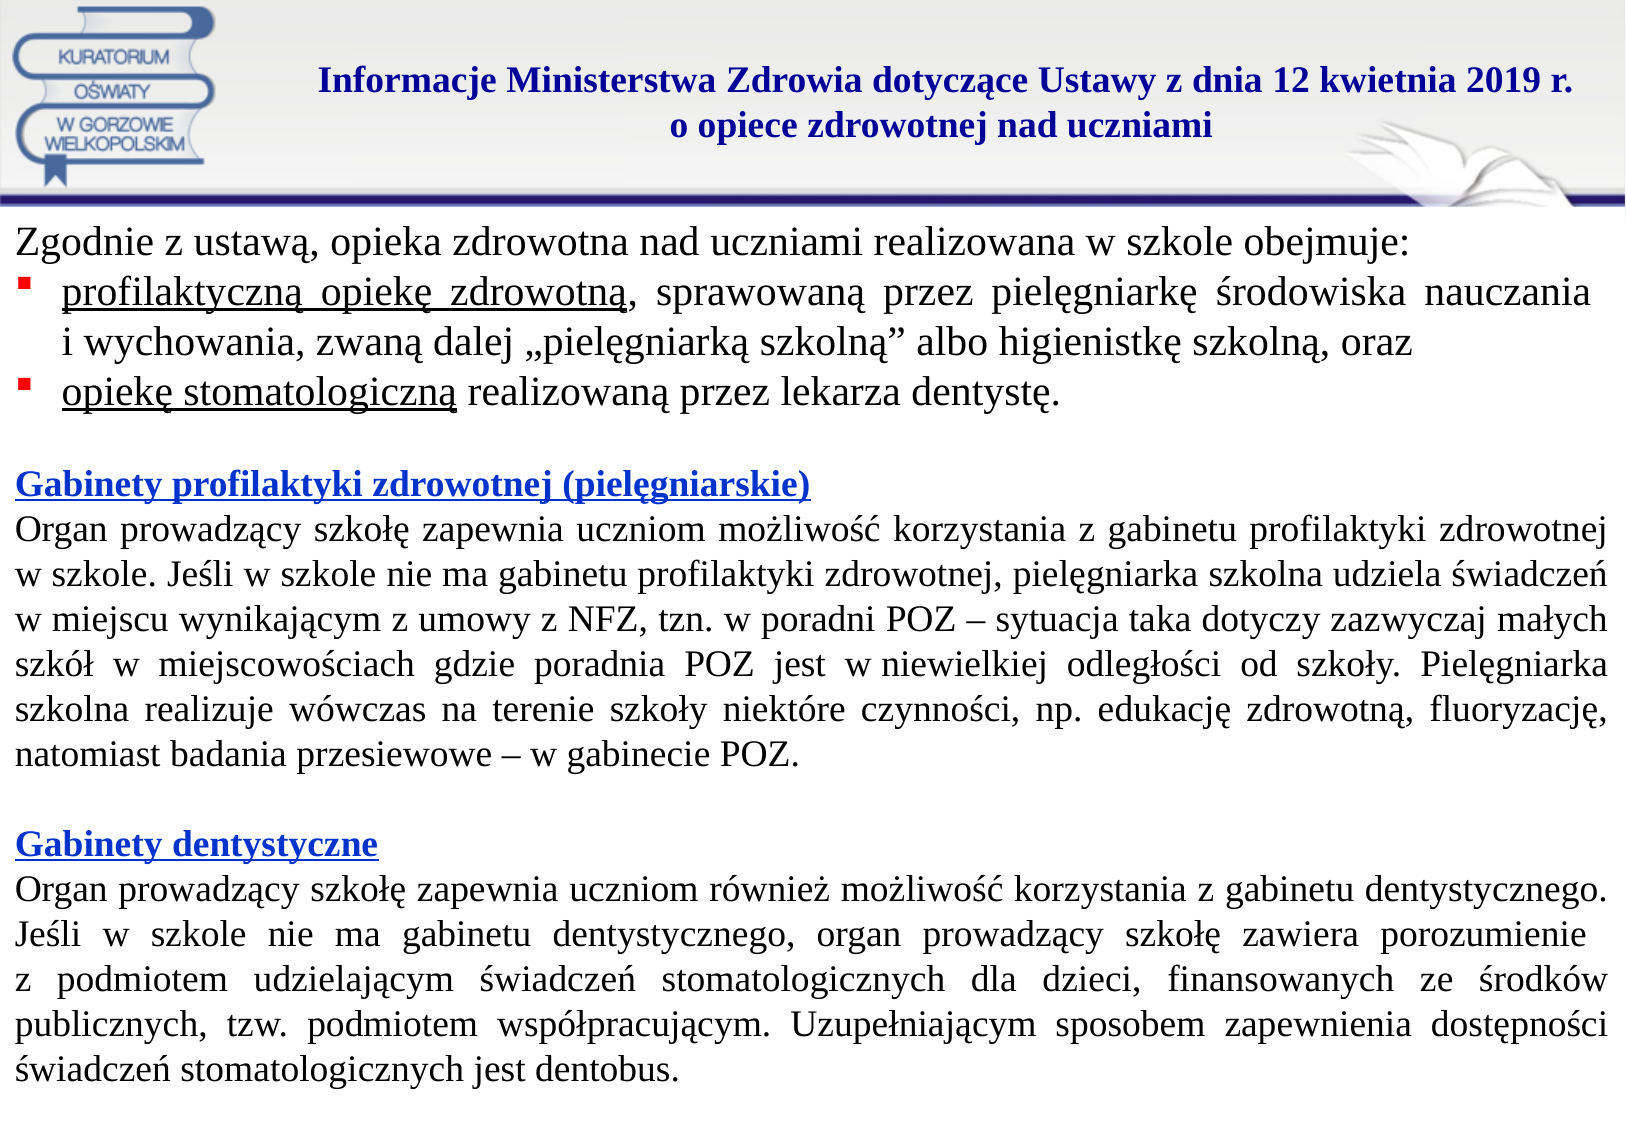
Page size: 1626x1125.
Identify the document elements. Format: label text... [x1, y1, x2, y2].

text_box Zgodnie z ustawą, opieka zdrowotna nad uczniami realizowana w szkole obejmuje: profilaktyczną opiekę zdrowotną, sprawowaną przez pielęgniarkę środowiska nauczania i wychowania, zwaną dalej „pielęgniarką szkolną” albo higienistkę szkolną, oraz opiekę stomatologiczną realizowaną przez lekarza dentystę. Gabinety profilaktyki zdrowotnej (pielęgniarskie) Organ prowadzący szkołę zapewnia uczniom możliwość korzystania z gabinetu profilaktyki zdrowotnej w szkole. Jeśli w szkole nie ma gabinetu profilaktyki zdrowotnej, pielęgniarka szkolna udziela świadczeń w miejscu wynikającym z umowy z NFZ, tzn. w poradni POZ – sytuacja taka dotyczy zazwyczaj małych szkół w miejscowościach gdzie poradnia POZ jest w niewielkiej odległości od szkoły. Pielęgniarka szkolna realizuje wówczas na terenie szkoły niektóre czynności, np. edukację zdrowotną, fluoryzację, natomiast badania przesiewowe – w gabinecie POZ. Gabinety dentystyczne Organ prowadzący szkołę zapewnia uczniom również możliwość korzystania z gabinetu dentystycznego. Jeśli w szkole nie ma gabinetu dentystycznego, organ prowadzący szkołę zawiera porozumienie z podmiotem udzielającym świadczeń stomatologicznych dla dzieci, finansowanych ze środków publicznych, tzw. podmiotem współpracującym. Uzupełniającym sposobem zapewnienia dostępności świadczeń stomatologicznych jest dentobus. [0, 206, 1625, 1097]
picture [0, 0, 1626, 1125]
title Informacje Ministerstwa Zdrowia dotyczące Ustawy z dnia 12 kwietnia 2019 r. o opiece zdrowotnej nad uczniami [292, 23, 1600, 176]
